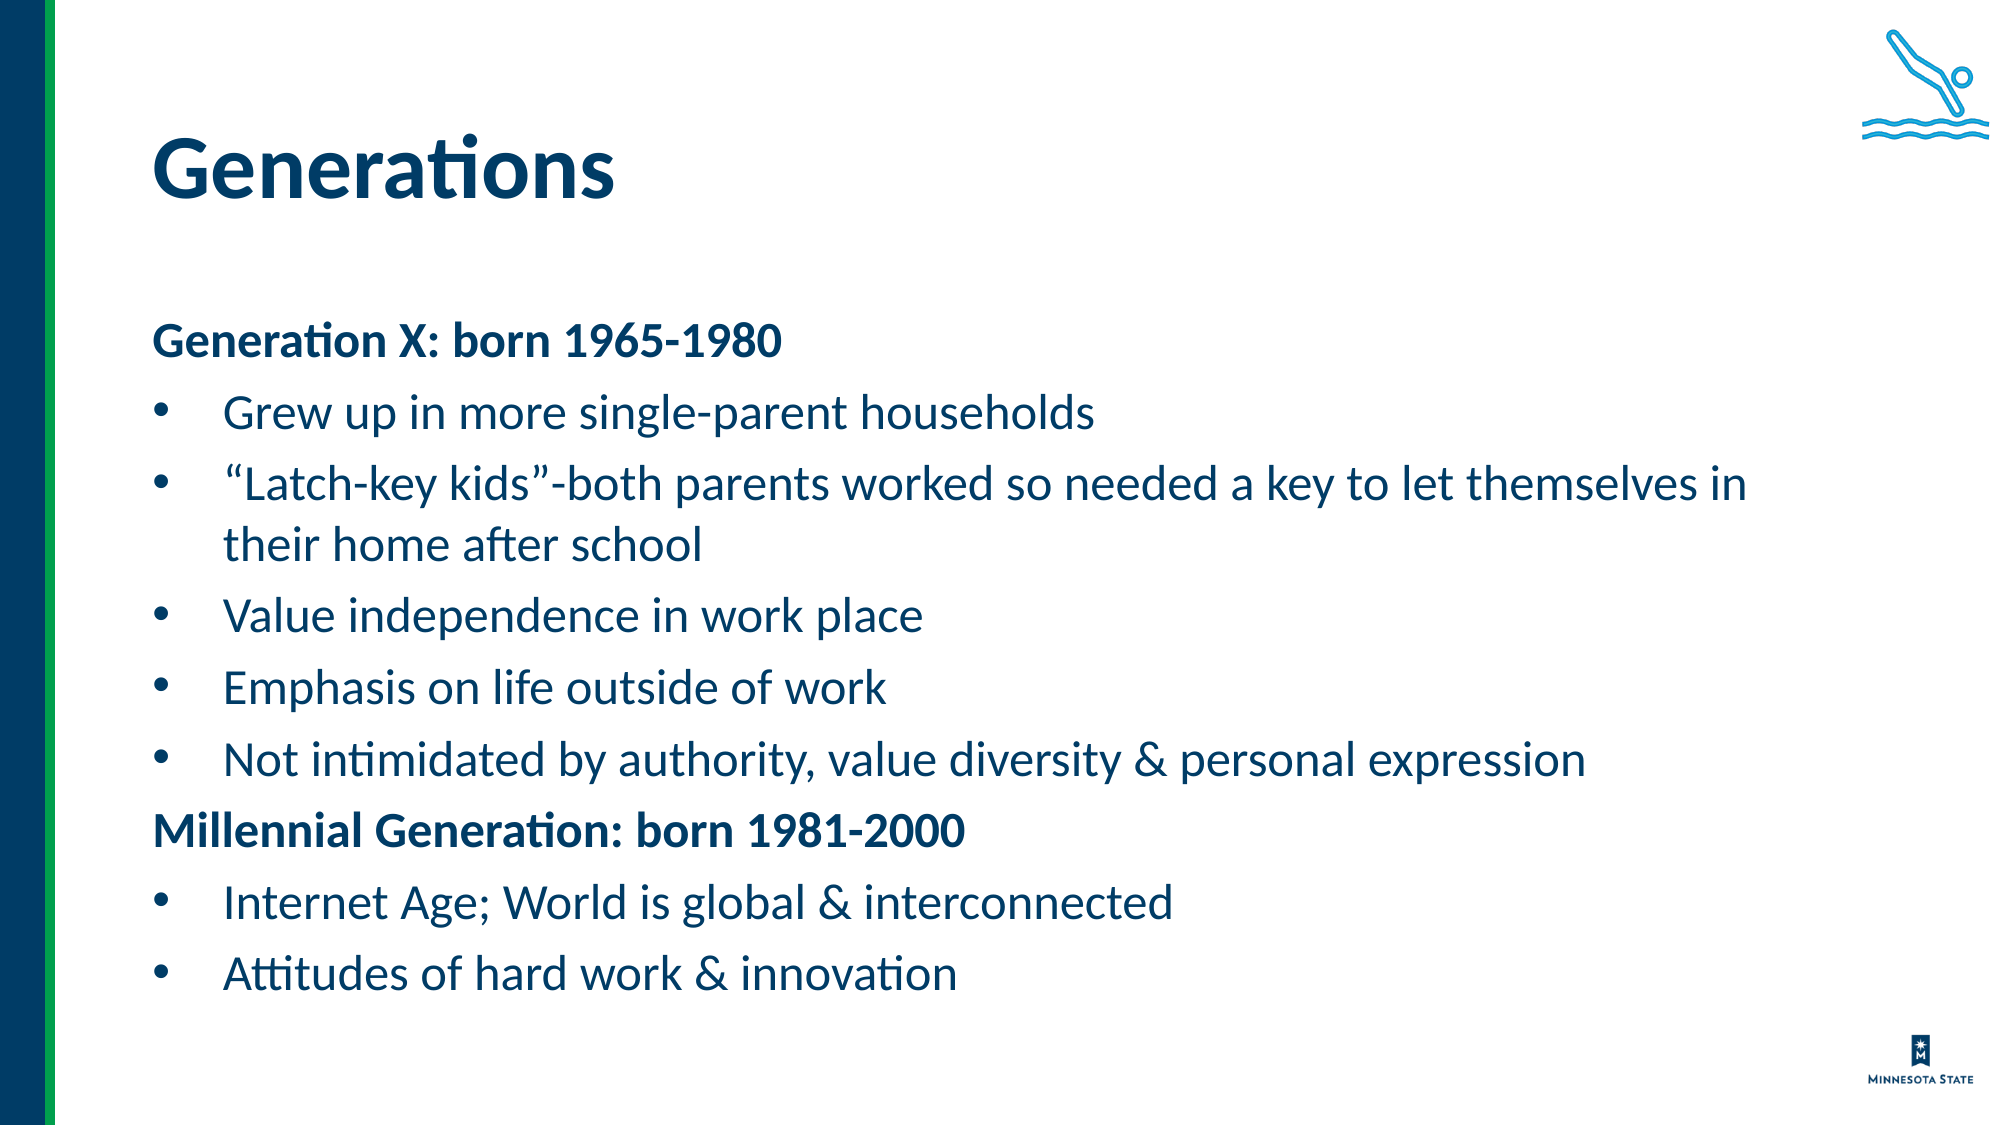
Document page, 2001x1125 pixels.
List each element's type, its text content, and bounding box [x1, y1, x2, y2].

picture [1849, 9, 2000, 160]
picture [1823, 1028, 2001, 1095]
list Generation X: born 1965-1980 Grew up in more single-parent households “Latch-key kids”-both parents worked so needed a key to let themselves in their home after school Value independence in work place Emphasis on life outside of work Not intimidated by authority, value diversity & personal expression Millennial Generation: born 1981-2000 Internet Age; World is global & interconnected Attitudes of hard work & innovation [137, 299, 1863, 1014]
title Generations [137, 59, 1863, 278]
